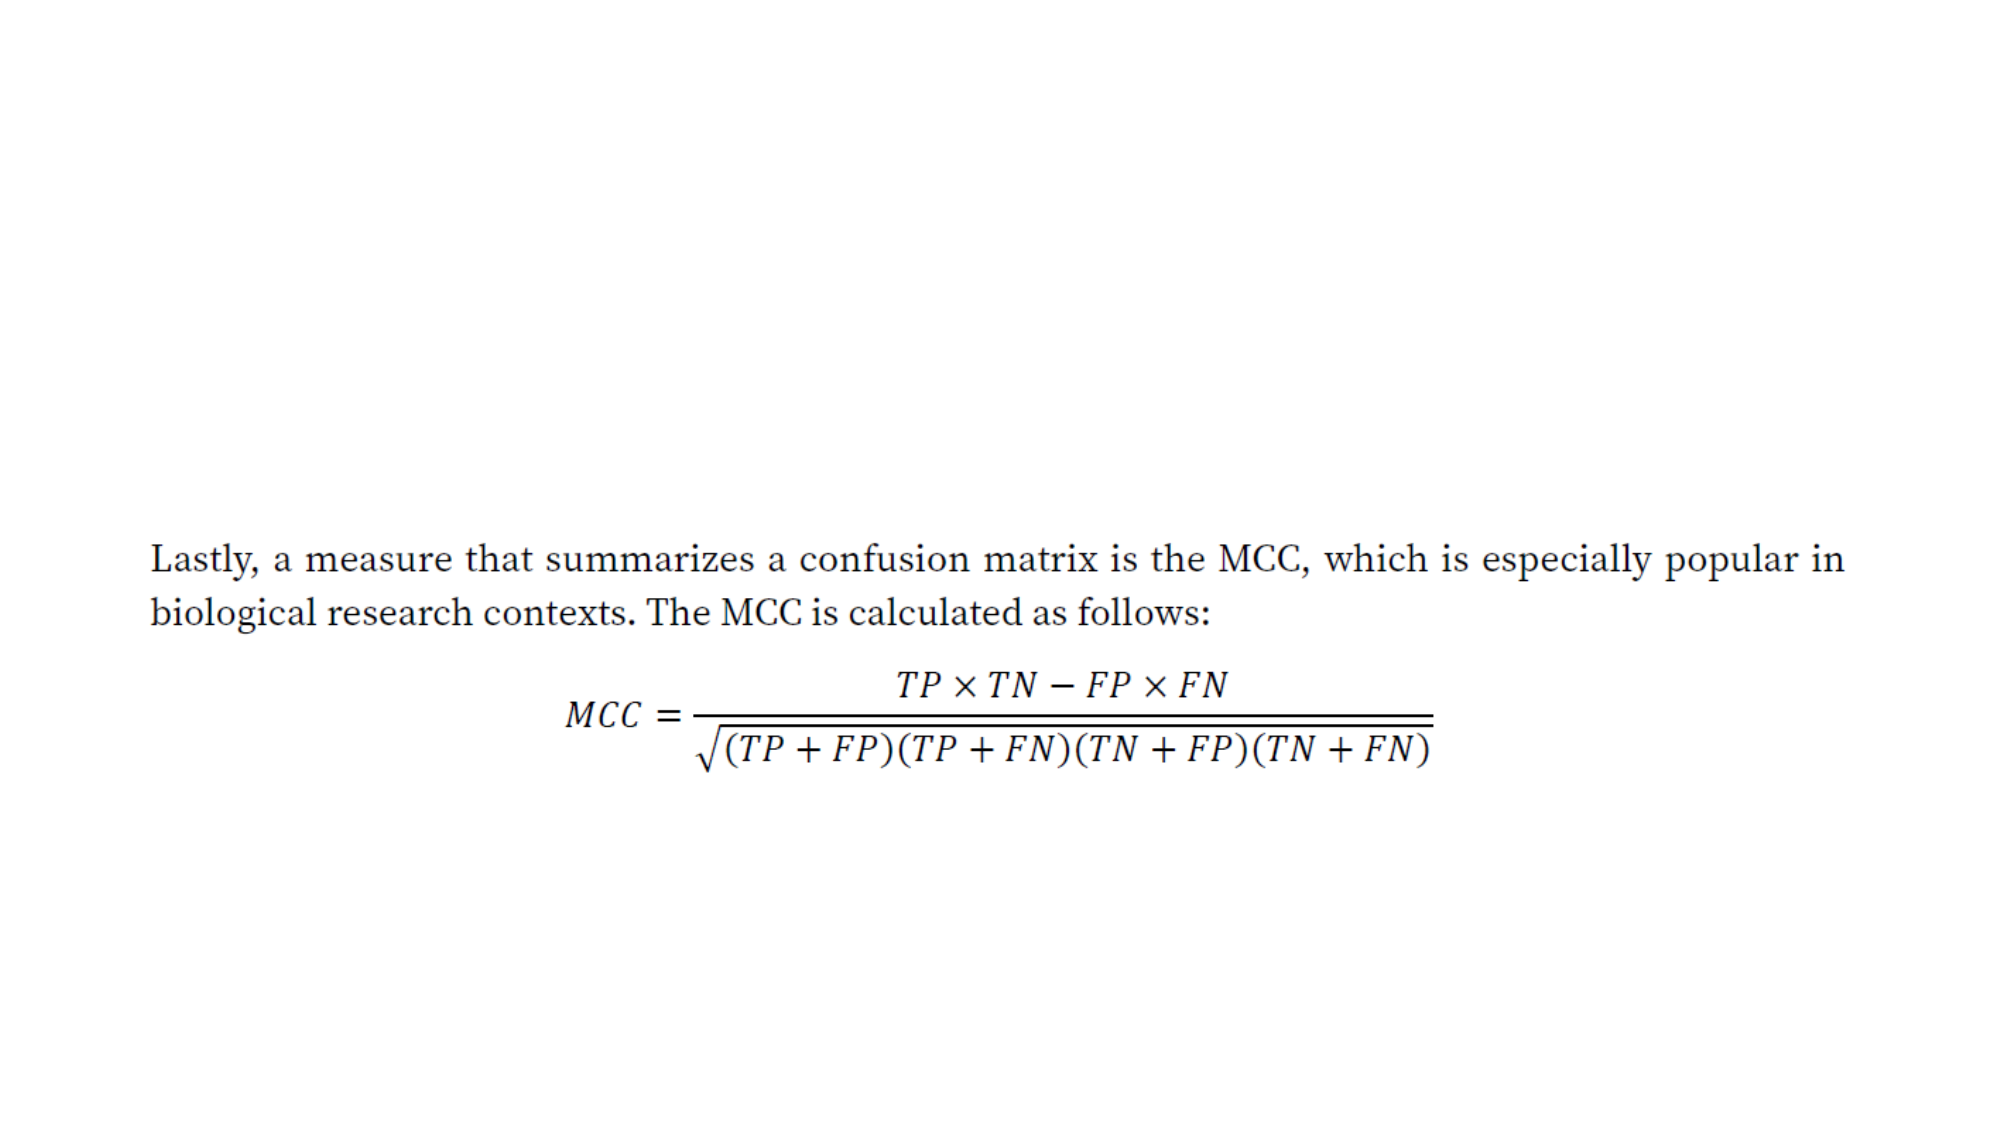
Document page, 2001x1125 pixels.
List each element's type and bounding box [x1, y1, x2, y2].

list [137, 522, 1863, 791]
